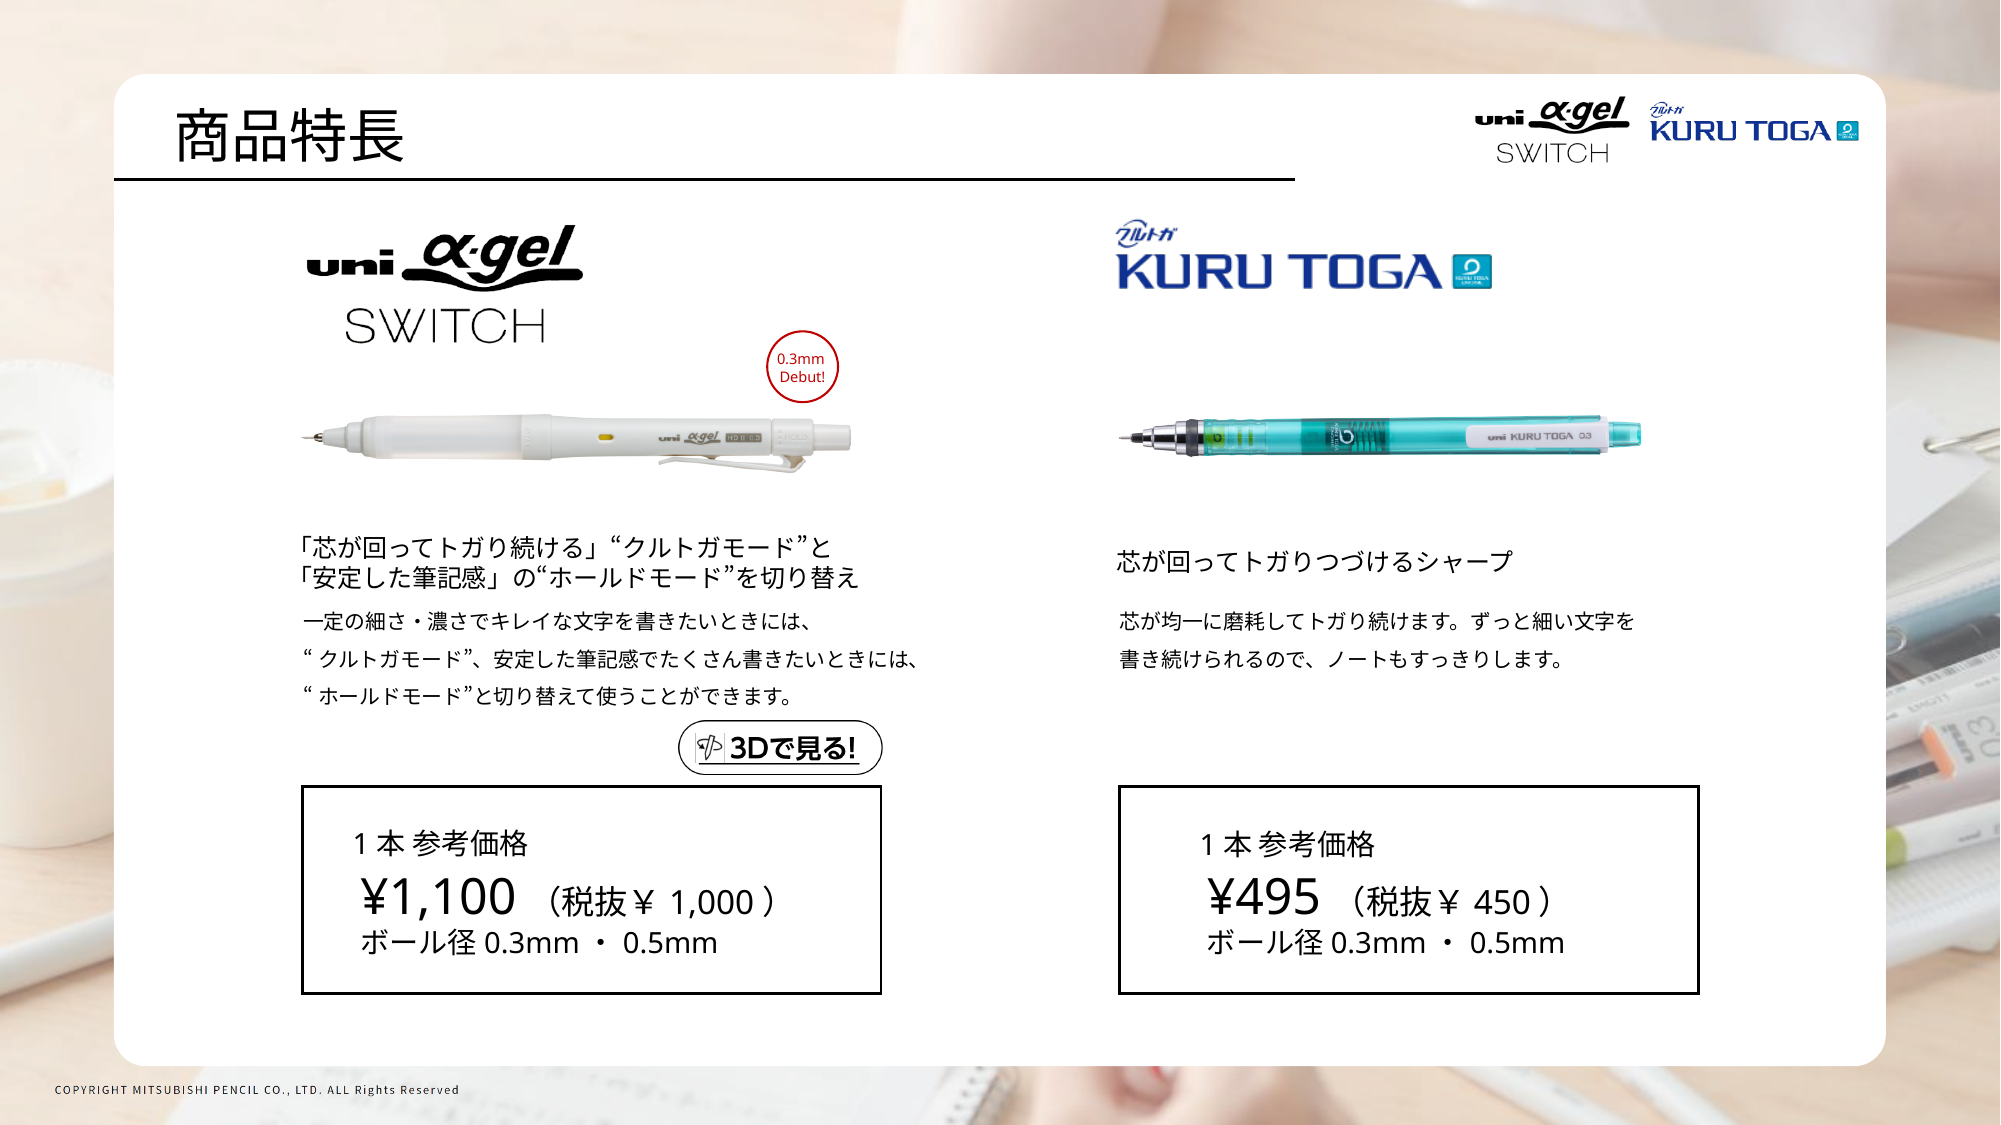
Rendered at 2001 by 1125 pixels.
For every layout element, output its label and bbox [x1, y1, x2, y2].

text_box [330, 800, 866, 969]
picture [0, 0, 2000, 1125]
text_box [759, 331, 846, 403]
text_box [1177, 801, 1628, 969]
